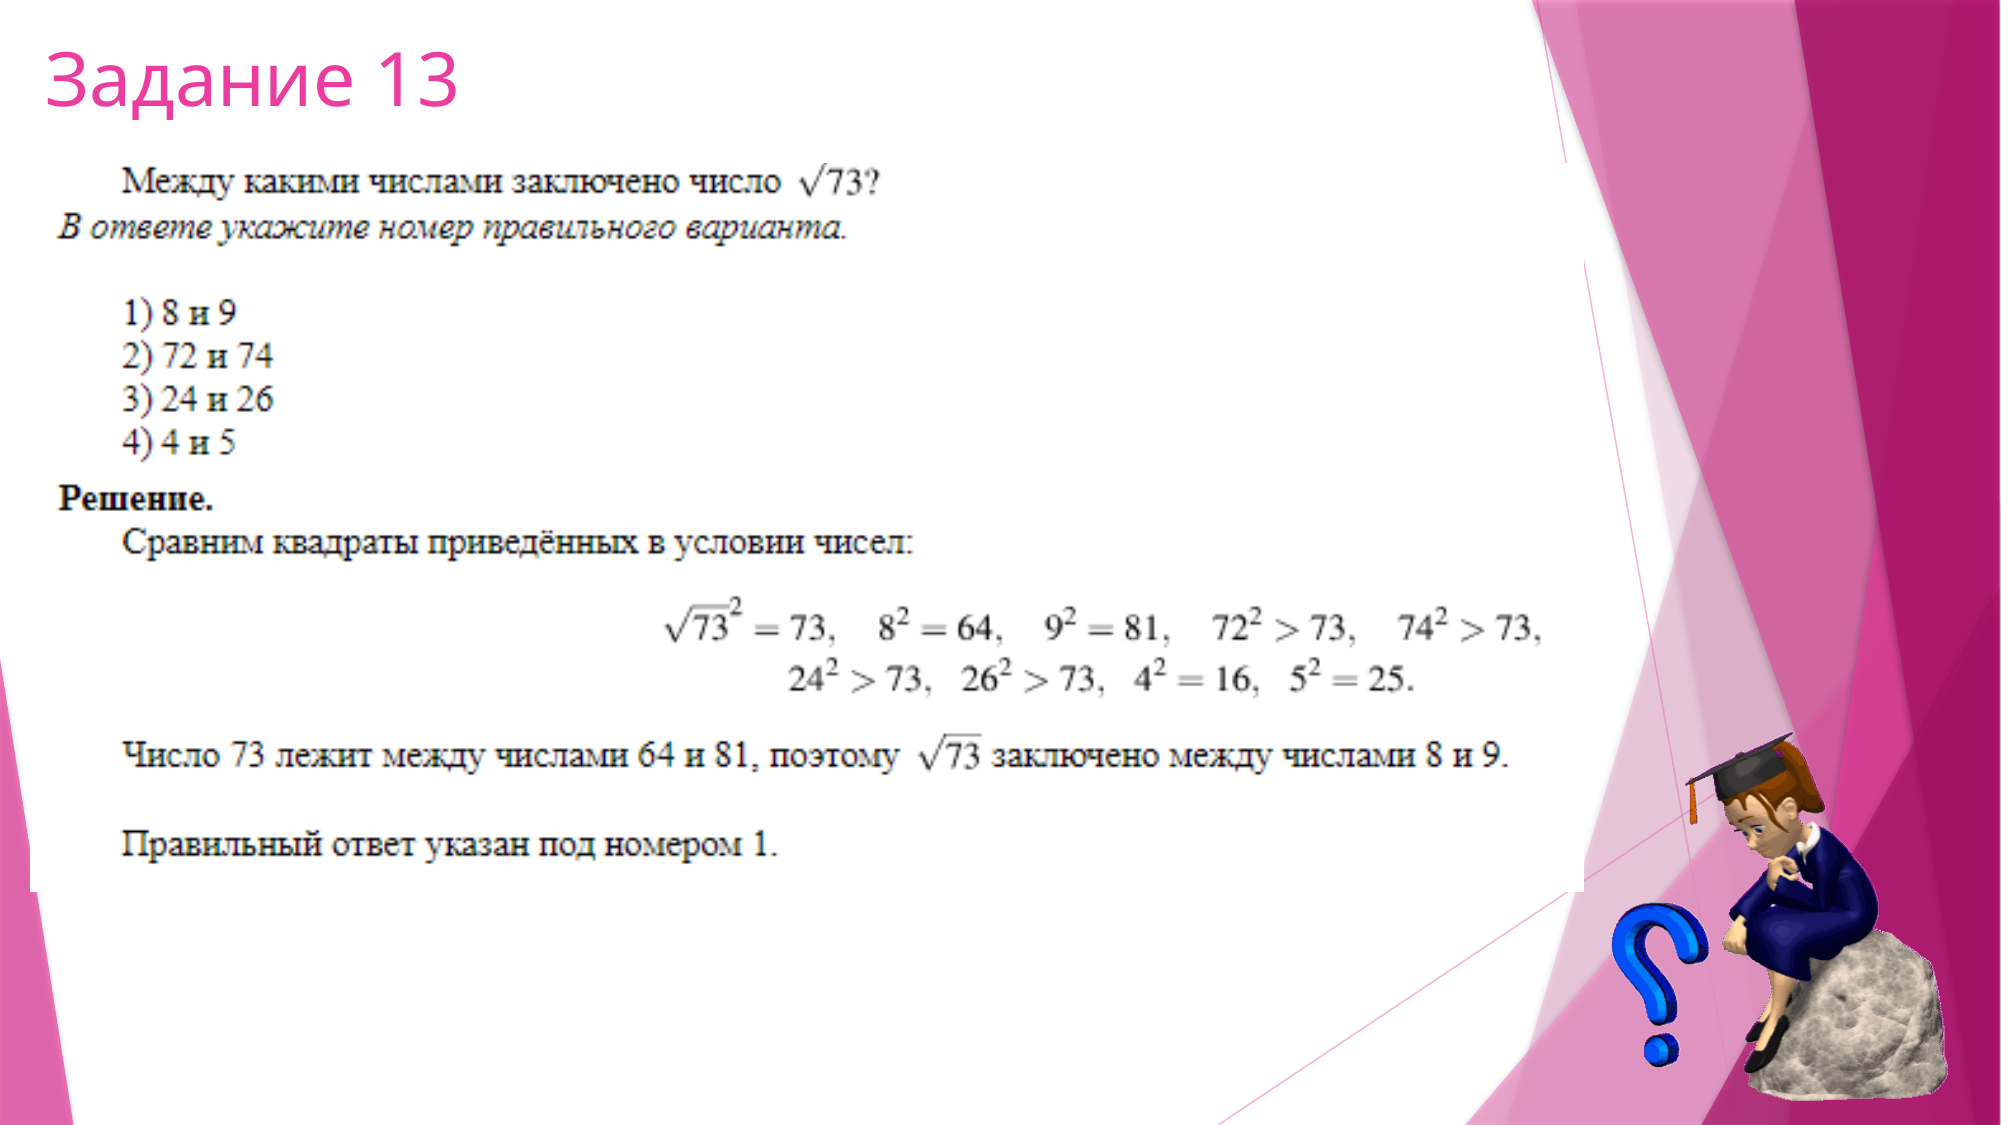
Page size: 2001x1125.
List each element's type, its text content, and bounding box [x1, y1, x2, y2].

picture [1585, 719, 1961, 1111]
title Задание 13 [30, 23, 1442, 162]
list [30, 162, 1585, 893]
